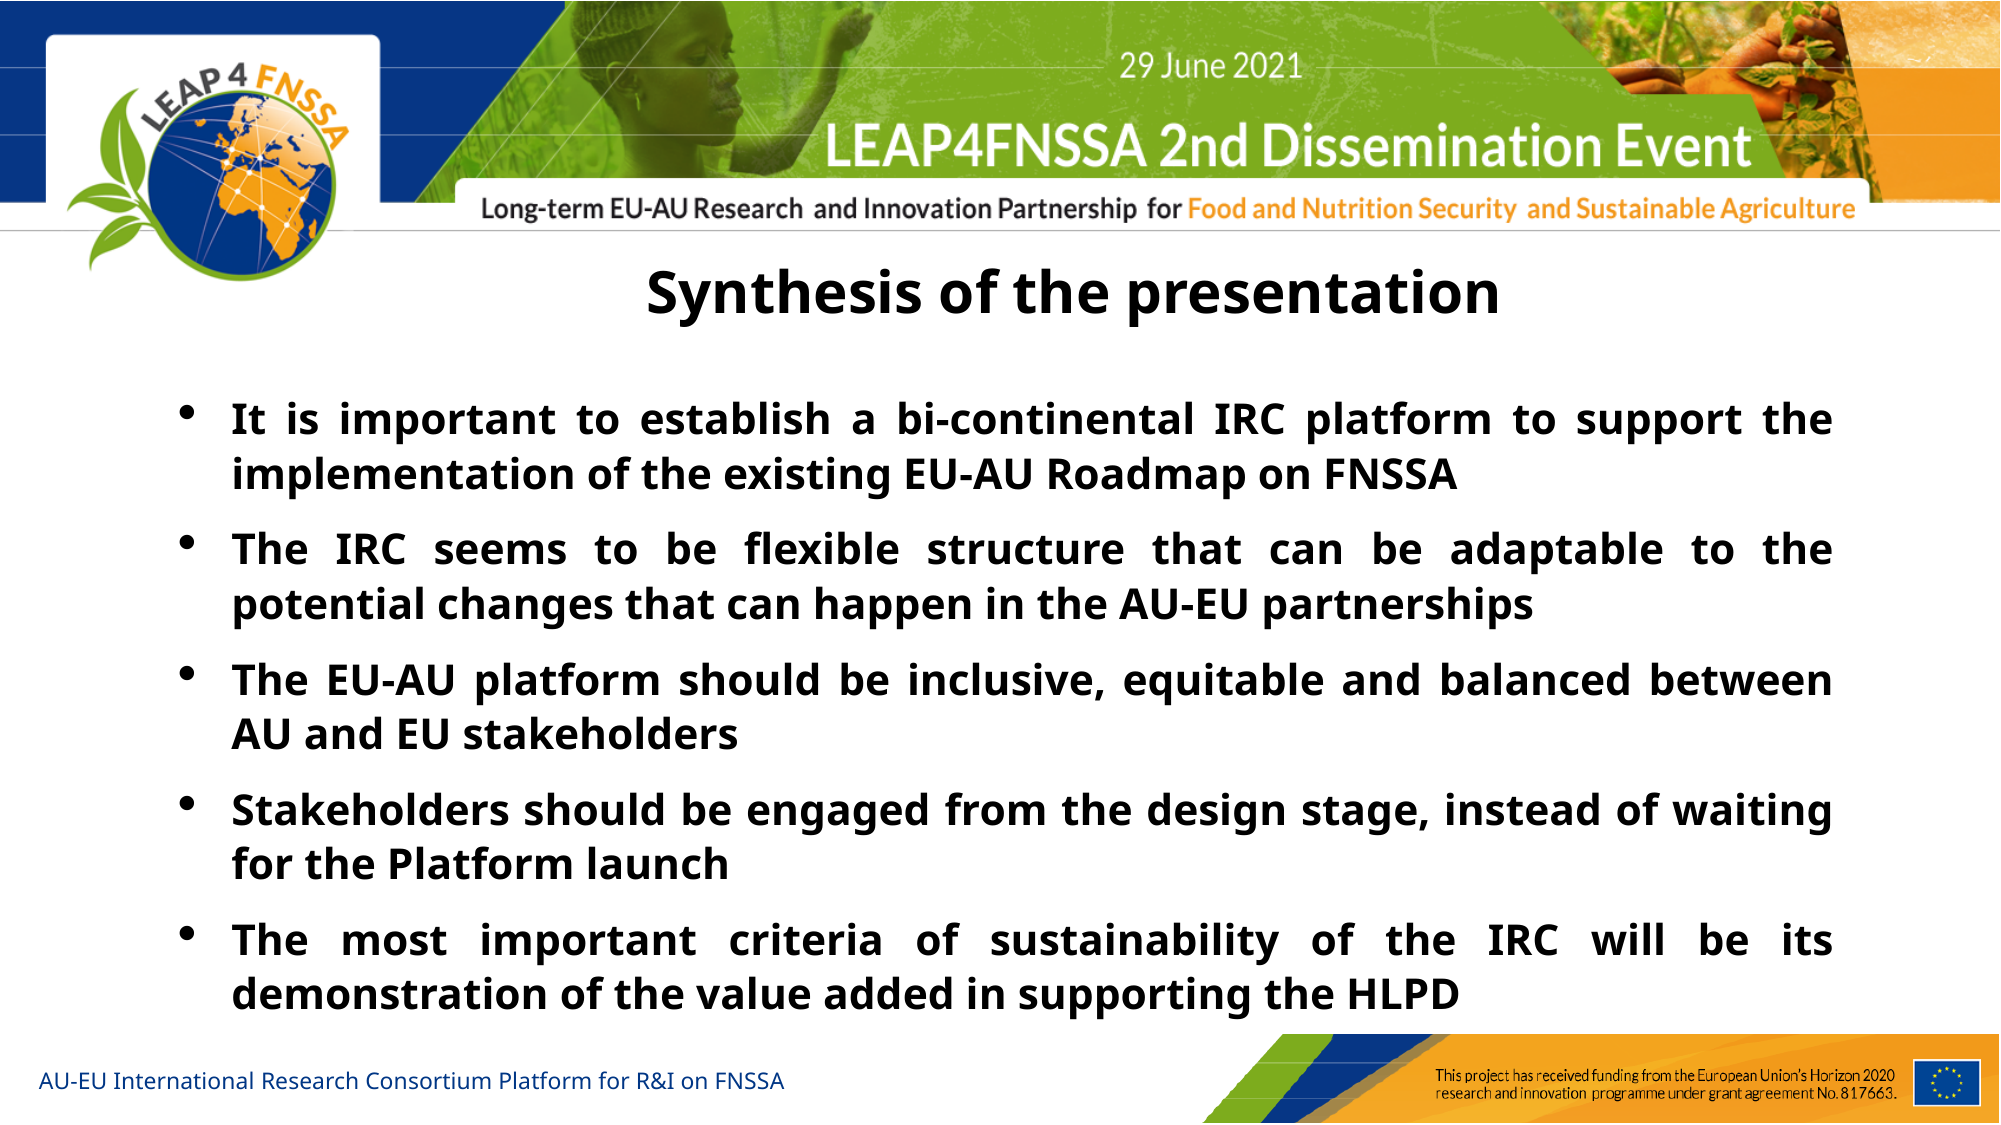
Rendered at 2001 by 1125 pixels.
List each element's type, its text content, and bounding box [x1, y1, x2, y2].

picture [498, 1034, 1999, 1123]
text_box AU-EU International Research Consortium Platform for R&I on FNSSA [8, 1059, 972, 1103]
list It is important to establish a bi-continental IRC platform to support the implementation of the existing EU-AU Roadmap on FNSSA The IRC seems to be flexible structure that can be adaptable to the potential changes that can happen in the AU-EU partnerships The EU-AU platform should be inclusive, equitable and balanced between AU and EU stakeholders Stakeholders should be engaged from the design stage, instead of waiting for the Platform launch The most important criteria of sustainability of the IRC will be its demonstration of the value added in supporting the HLPD [164, 381, 1850, 1040]
picture [0, 1, 2000, 334]
title Synthesis of the presentation [286, 236, 1863, 353]
